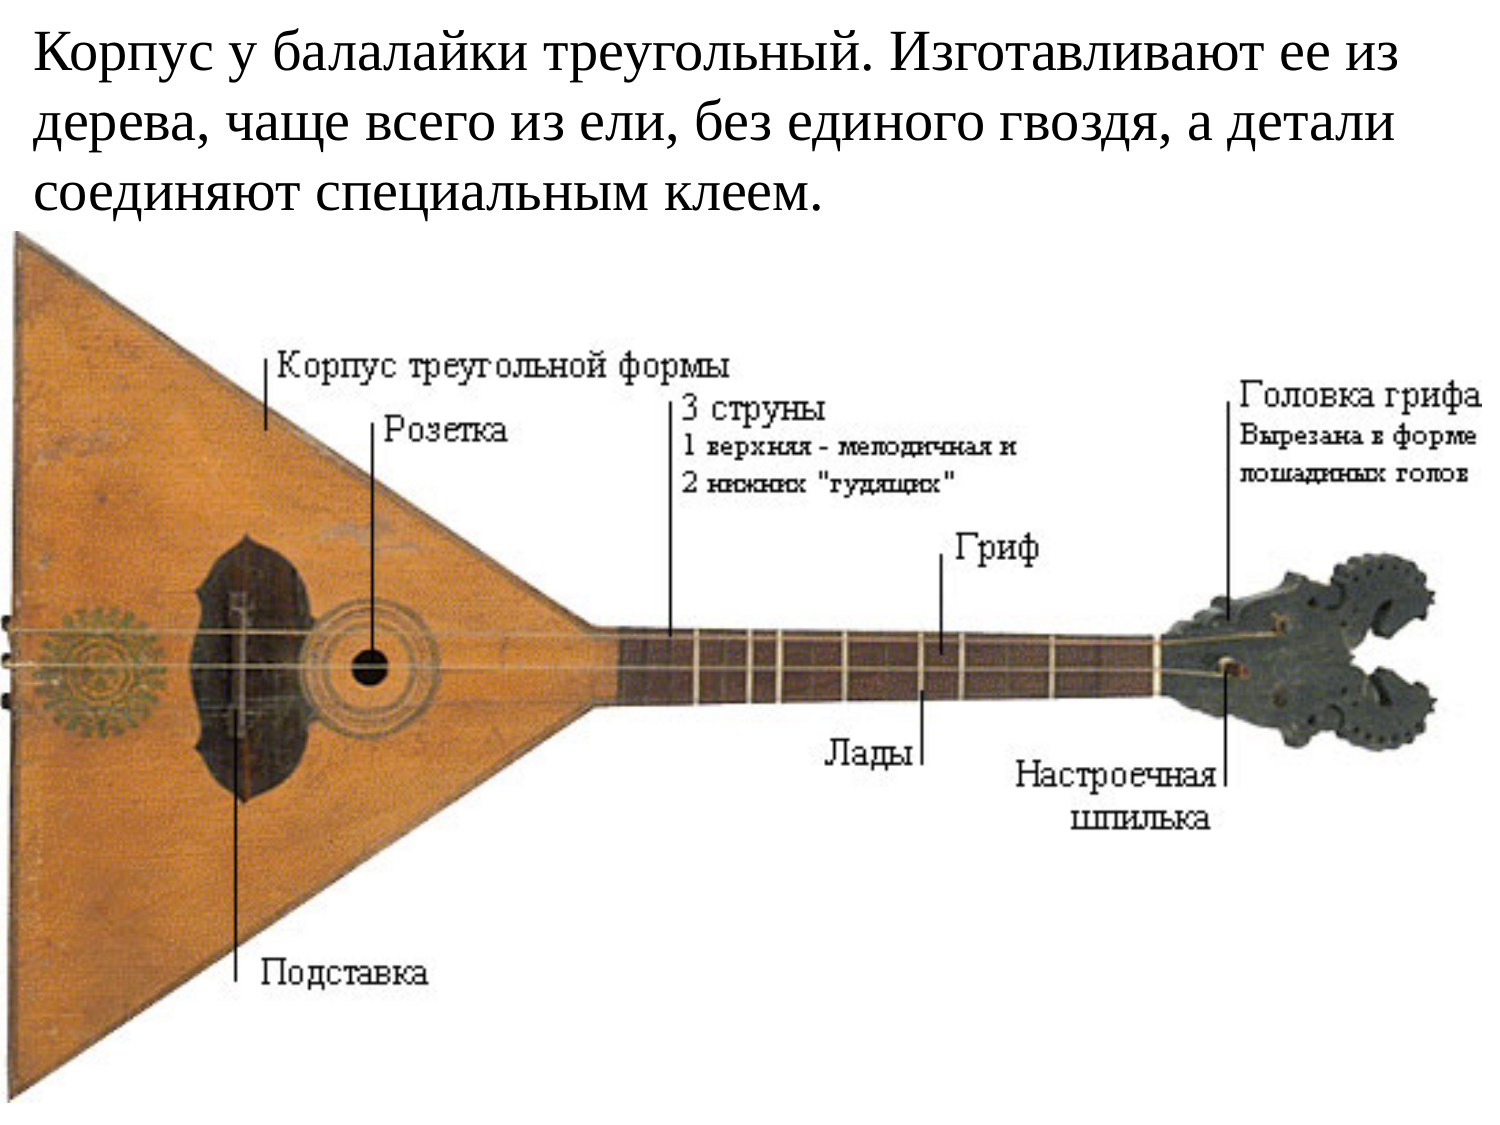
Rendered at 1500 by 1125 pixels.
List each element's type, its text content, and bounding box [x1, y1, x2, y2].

picture [0, 231, 1482, 1103]
text_box Корпус у балалайки треугольный. Изготавливают ее из дерева, чаще всего из ели, без единого гвоздя, а детали соединяют специальным клеем. [18, 4, 1500, 230]
